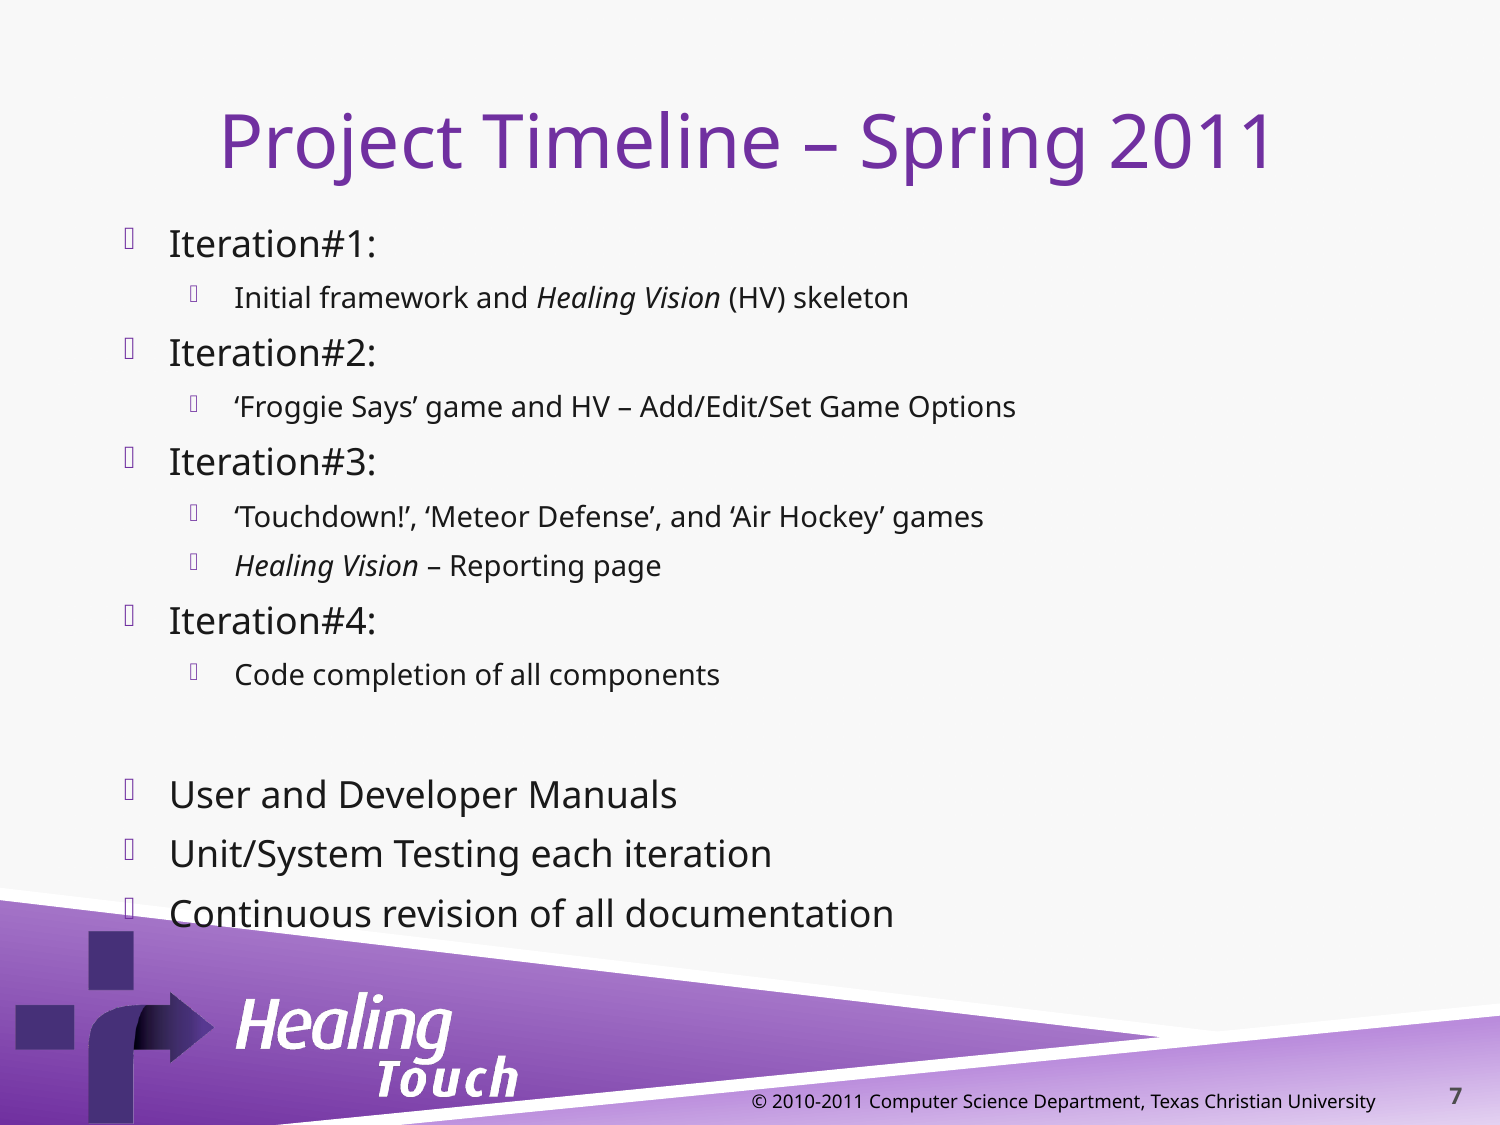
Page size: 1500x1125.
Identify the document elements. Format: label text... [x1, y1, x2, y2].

title Project Timeline – Spring 2011 [112, 45, 1388, 212]
list Iteration#1: Initial framework and Healing Vision (HV) skeleton Iteration#2: ‘Froggie Says’ game and HV – Add/Edit/Set Game Options Iteration#3: ‘Touchdown!’, ‘Meteor Defense’, and ‘Air Hockey’ games Healing Vision – Reporting page Iteration#4: Code completion of all components User and Developer Manuals Unit/System Testing each iteration Continuous revision of all documentation [112, 212, 1388, 826]
slide_number © 2010-2011 Computer Science Department, Texas Christian University [737, 1052, 1375, 1113]
picture [7, 927, 525, 1125]
slide_number 7 [1387, 1052, 1463, 1113]
